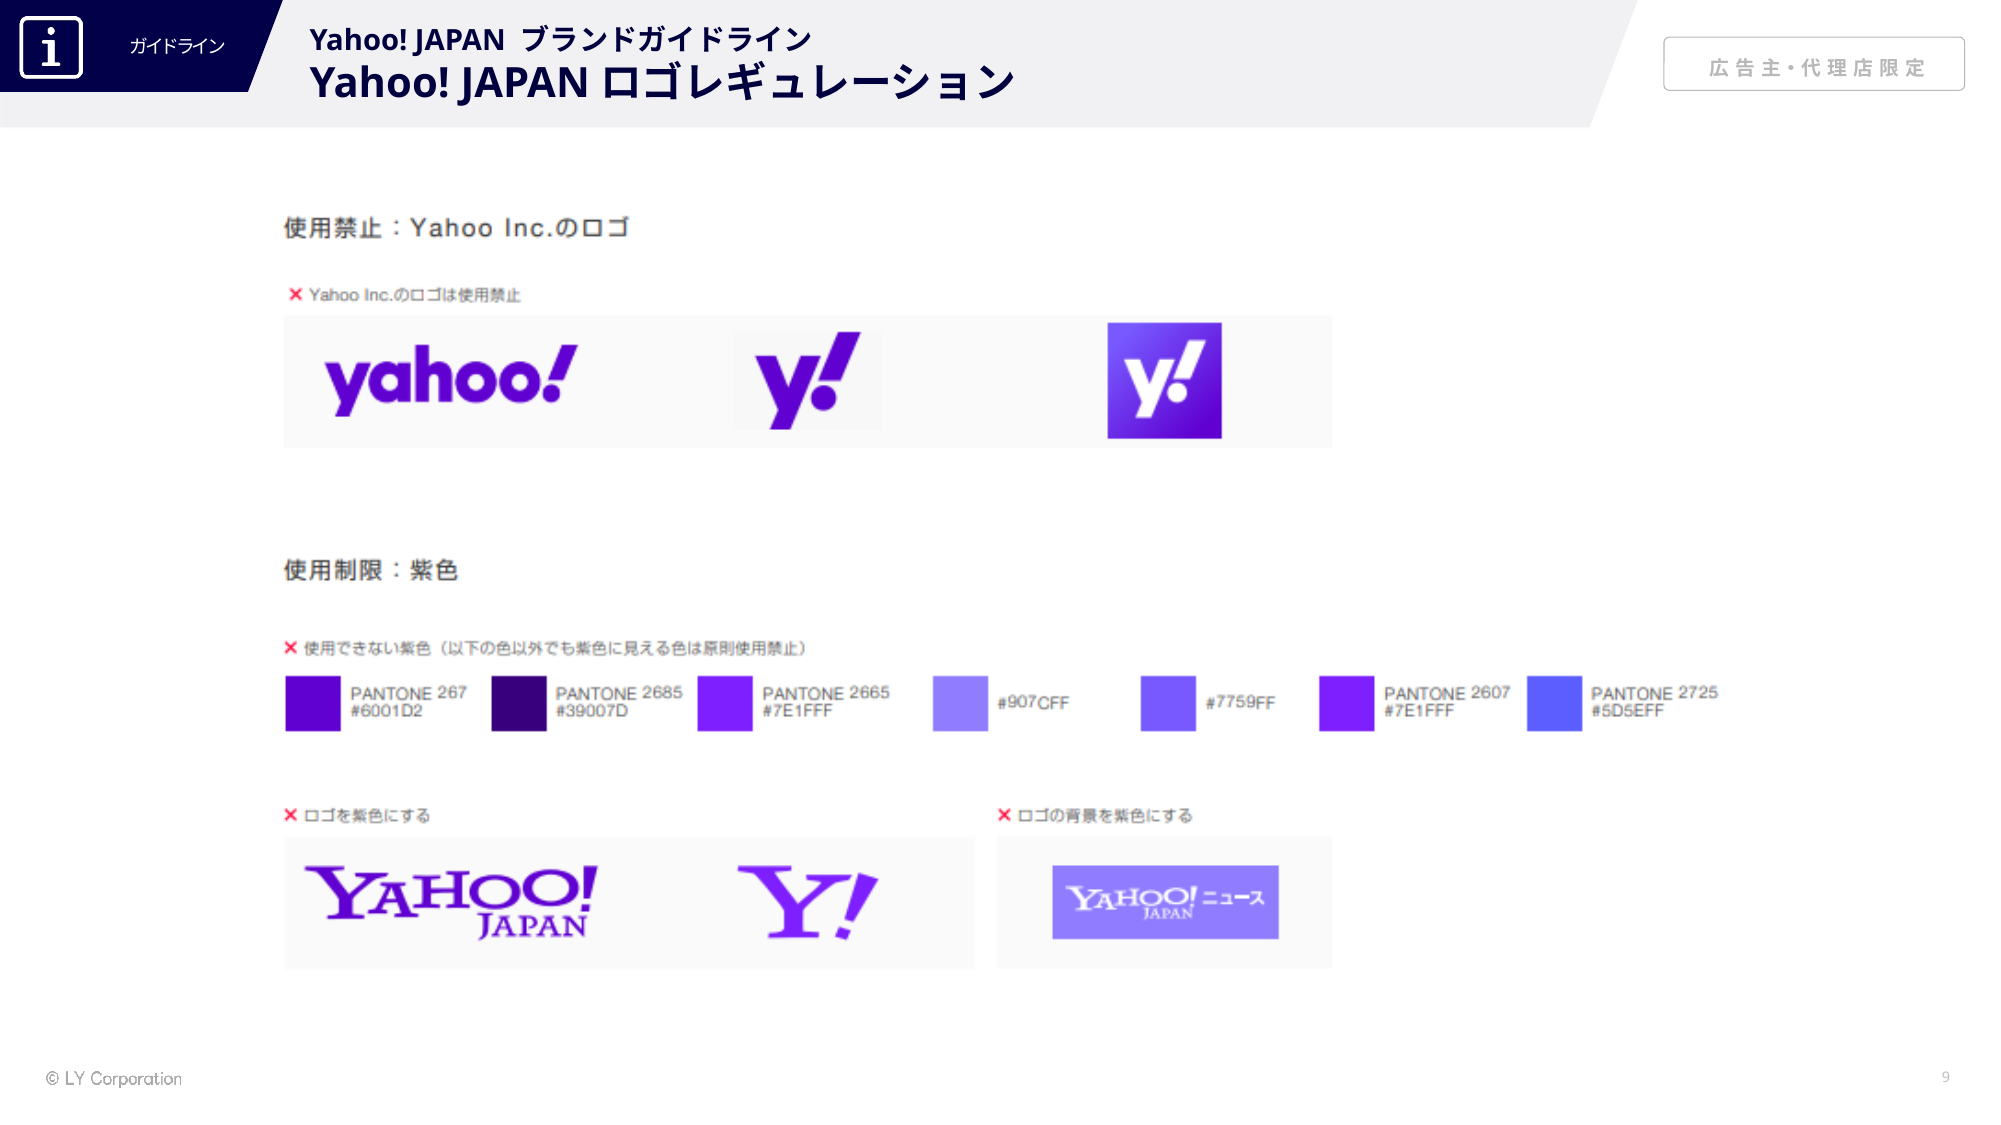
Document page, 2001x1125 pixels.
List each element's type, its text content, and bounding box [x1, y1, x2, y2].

picture [46, 1071, 181, 1088]
list ガイドライン [129, 11, 272, 79]
picture [275, 211, 1728, 980]
picture [9, 5, 92, 87]
text_box Yahoo! JAPAN ブランドガイドライン Yahoo! JAPANロゴレギュレーション [309, 21, 2000, 114]
